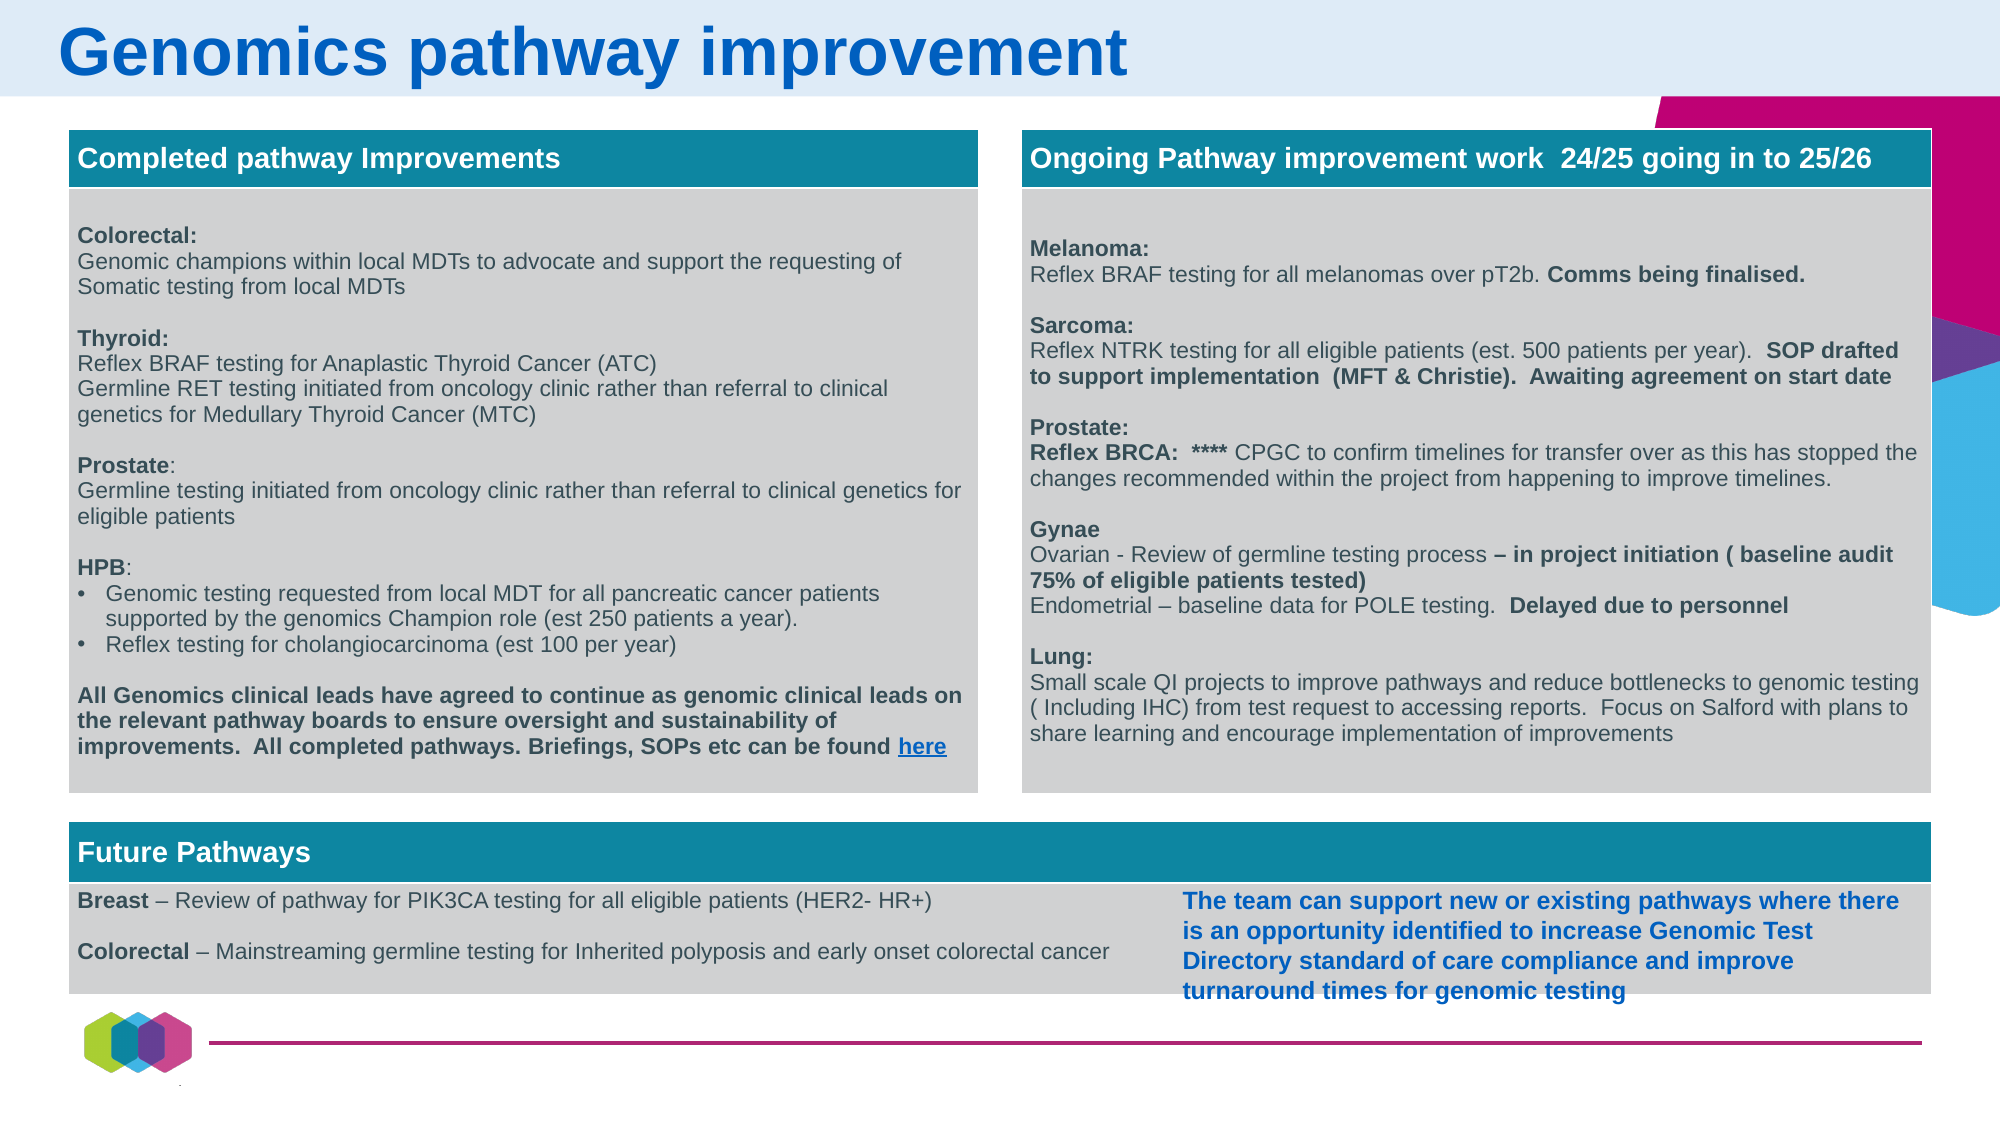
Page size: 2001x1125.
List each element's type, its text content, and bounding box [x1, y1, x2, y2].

text_box Genomics pathway improvement [0, 0, 2000, 97]
table_cell Breast – Review of pathway for PIK3CA testing for all eligible patients (HER2- HR+) Colorectal – Mainstreaming germline testing for Inherited polyposis and early onset colorectal cancer [69, 884, 1167, 994]
picture [37, 1012, 240, 1086]
table_cell Melanoma: Reflex BRAF testing for all melanomas over pT2b. Comms being finalised. Sarcoma: Reflex NTRK testing for all eligible patients (est. 500 patients per year). SOP drafted to support implementation (MFT & Christie). Awaiting agreement on start date Prostate: Reflex BRCA: **** CPGC to confirm timelines for transfer over as this has stopped the changes recommended within the project from happening to improve timelines. Gynae Ovarian - Review of germline testing process – in project initiation ( baseline audit 75% of eligible patients tested) Endometrial – baseline data for POLE testing. Delayed due to personnel Lung: Small scale QI projects to improve pathways and reduce bottlenecks to genomic testing ( Including IHC) from test request to accessing reports. Focus on Salford with plans to share learning and encourage implementation of improvements [1022, 189, 1931, 793]
picture [1458, 97, 2000, 765]
table_header Ongoing Pathway improvement work 24/25 going in to 25/26 [1022, 130, 1931, 187]
text_box The team can support new or existing pathways where there is an opportunity identified to increase Genomic Test Directory standard of care compliance and improve turnaround times for genomic testing [1167, 877, 1932, 1012]
table_header Completed pathway Improvements [69, 130, 978, 187]
table_cell Colorectal: Genomic champions within local MDTs to advocate and support the requesting of Somatic testing from local MDTs Thyroid: Reflex BRAF testing for Anaplastic Thyroid Cancer (ATC) Germline RET testing initiated from oncology clinic rather than referral to clinical genetics for Medullary Thyroid Cancer (MTC) Prostate: Germline testing initiated from oncology clinic rather than referral to clinical genetics for eligible patients HPB: Genomic testing requested from local MDT for all pancreatic cancer patients supported by the genomics Champion role (est 250 patients a year). Reflex testing for cholangiocarcinoma (est 100 per year) All Genomics clinical leads have agreed to continue as genomic clinical leads on the relevant pathway boards to ensure oversight and sustainability of improvements. All completed pathways. Briefings, SOPs etc can be found here [69, 189, 978, 793]
table_header Future Pathways [69, 822, 1931, 882]
